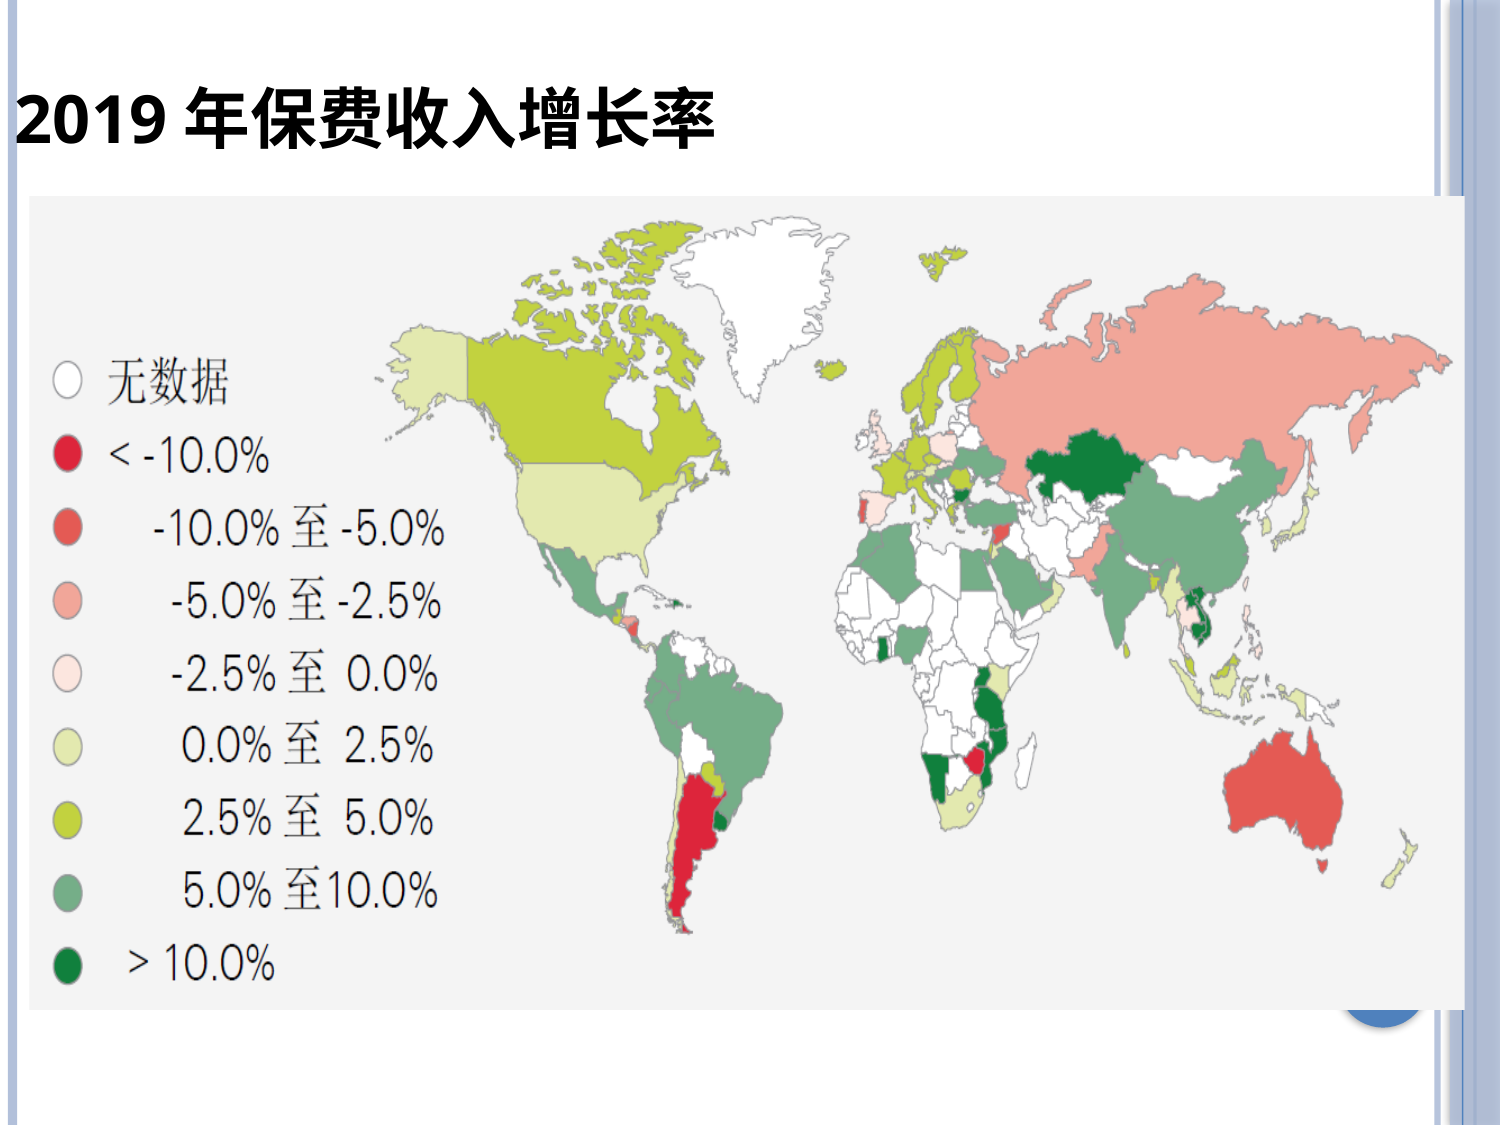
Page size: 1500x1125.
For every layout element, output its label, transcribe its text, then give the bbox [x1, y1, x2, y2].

title 2019年保费收入增长率 [0, 45, 1350, 164]
picture [28, 195, 1466, 1011]
